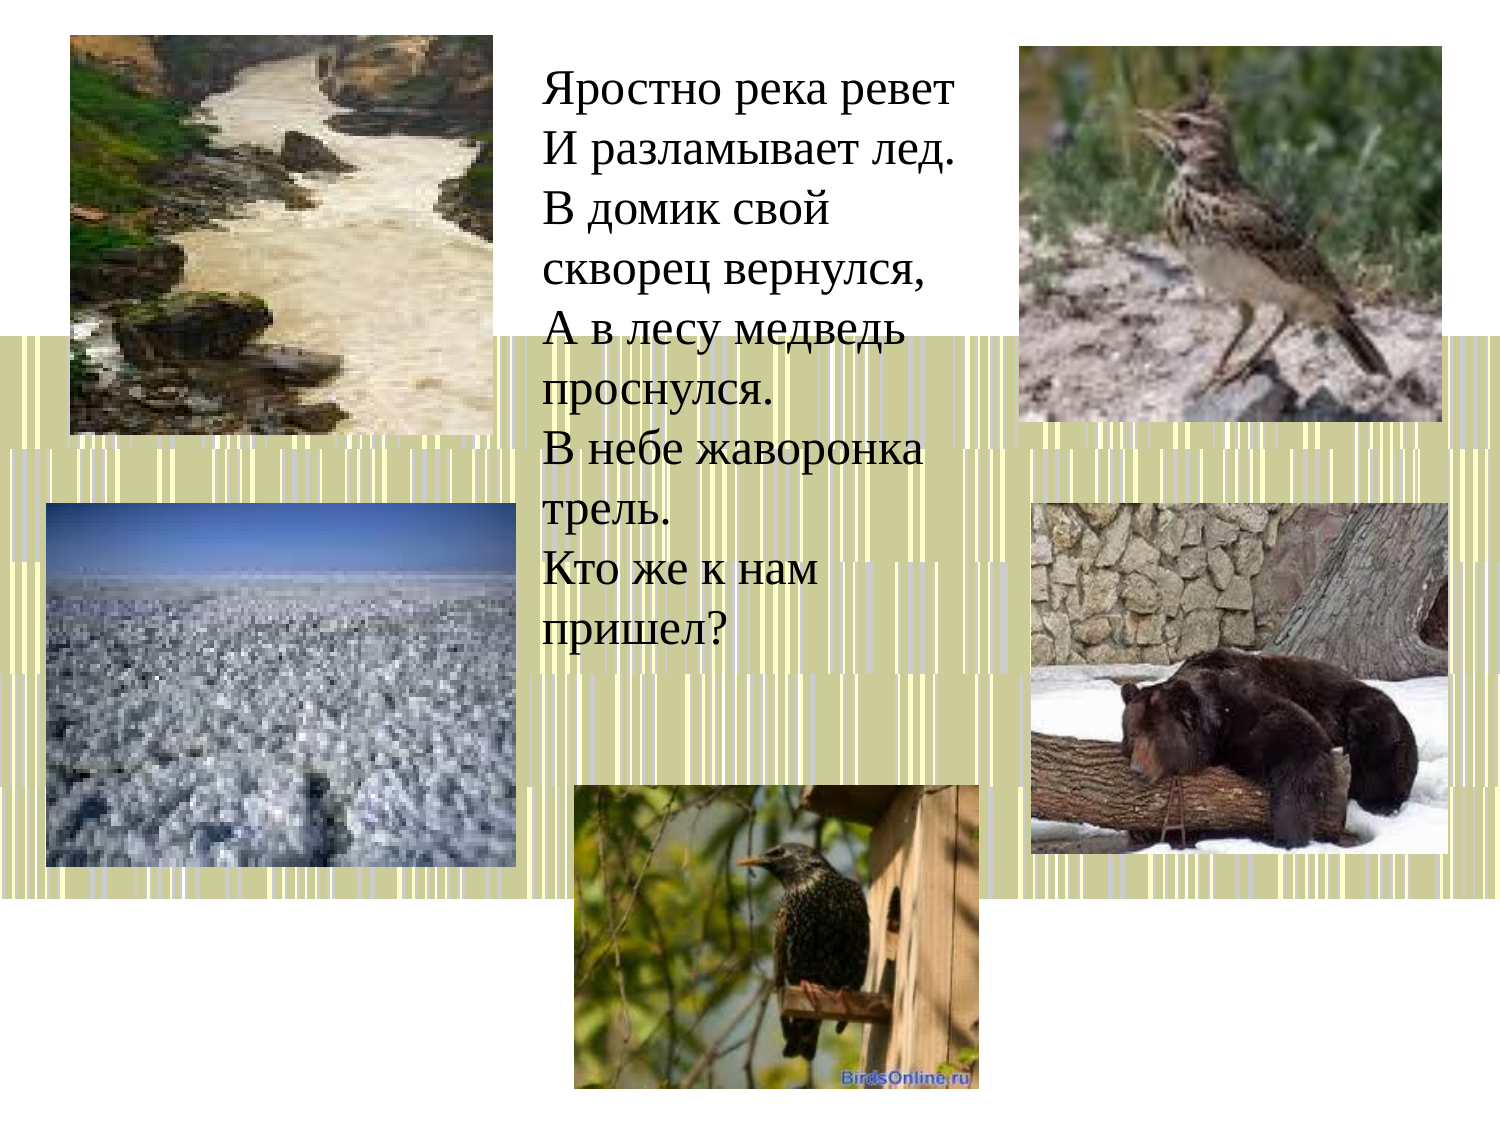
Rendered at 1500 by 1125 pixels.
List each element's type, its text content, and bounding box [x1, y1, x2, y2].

picture [0, 0, 1500, 1125]
text_box Яростно река ревет И разламывает лед. В домик свой скворец вернулся, А в лесу медведь проснулся. В небе жаворонка трель. Кто же к нам пришел? [527, 46, 985, 837]
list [46, 503, 516, 867]
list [70, 34, 493, 435]
